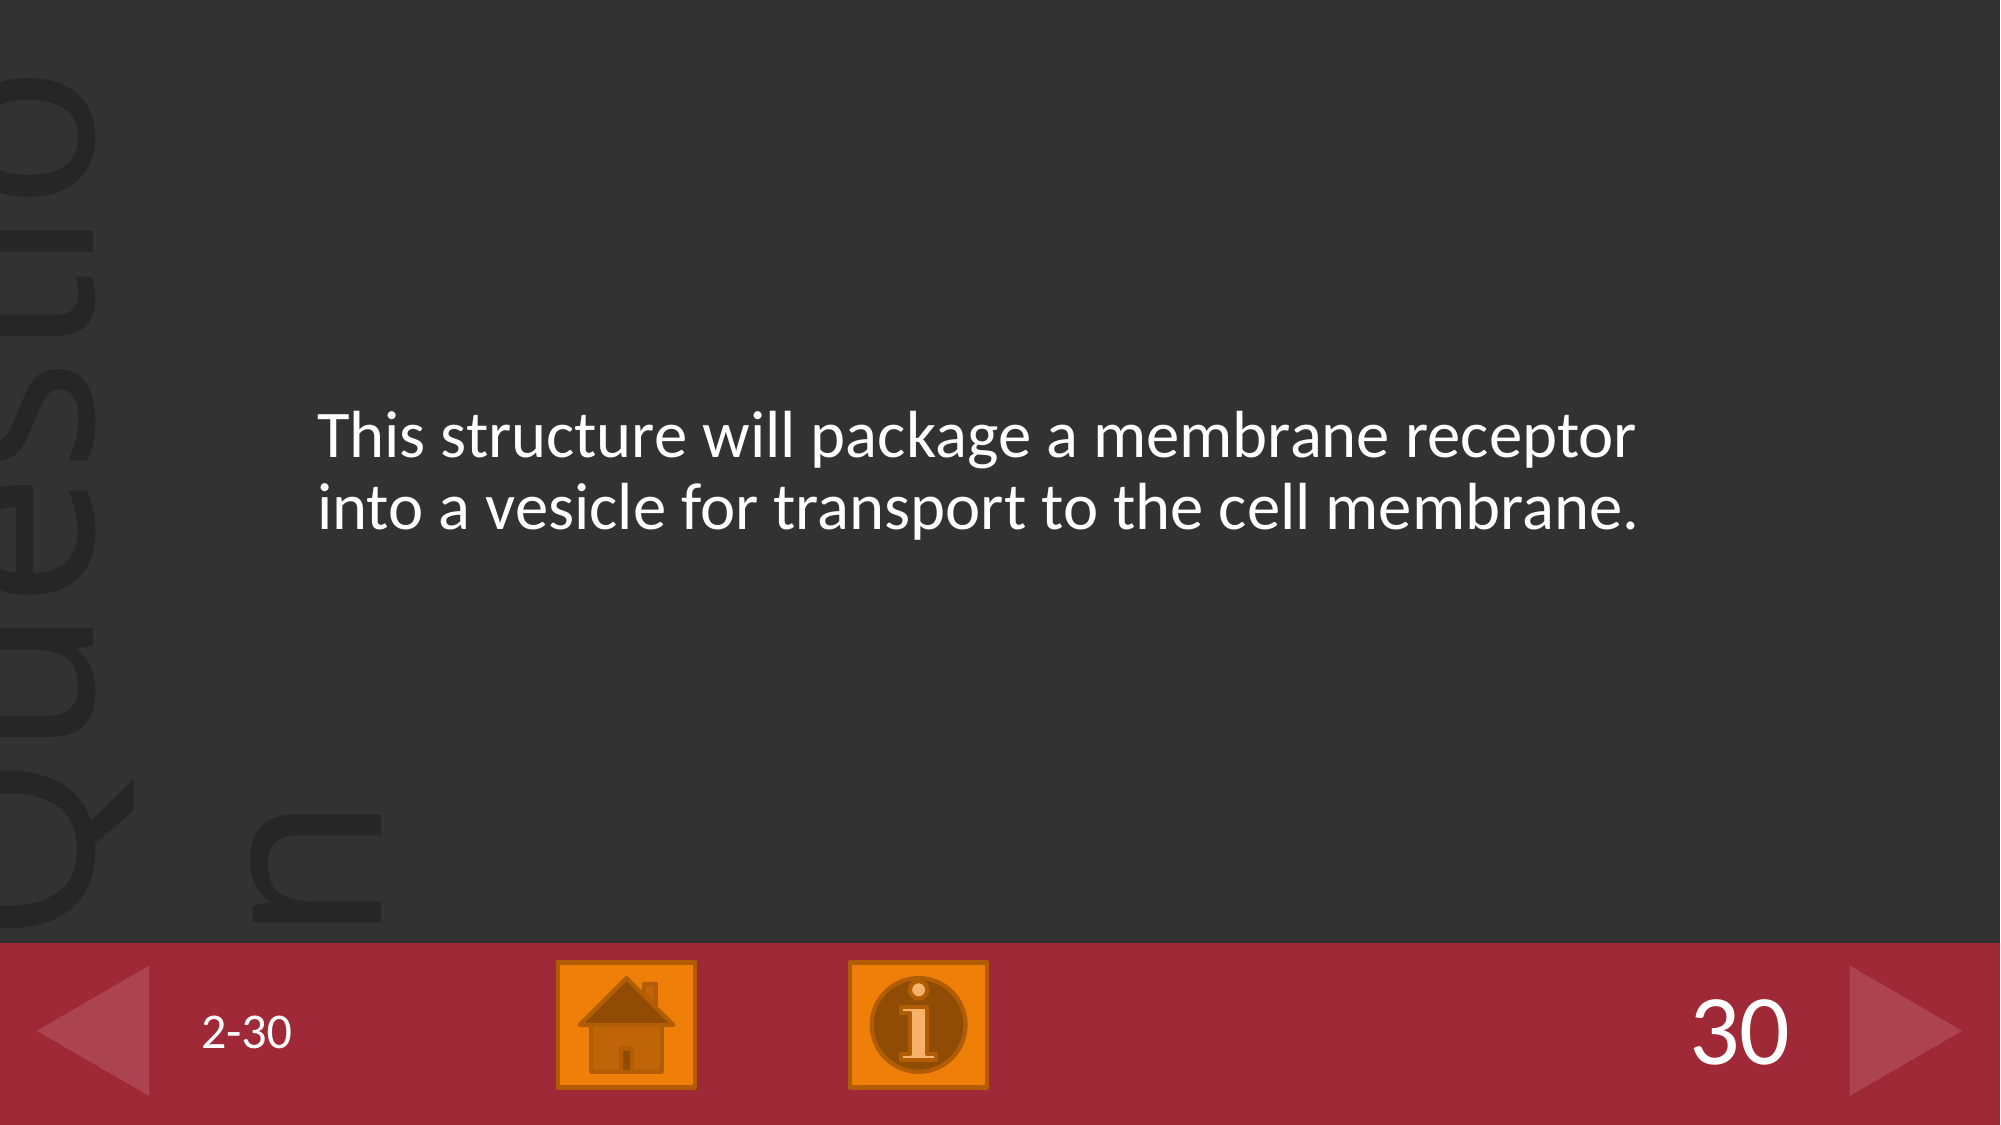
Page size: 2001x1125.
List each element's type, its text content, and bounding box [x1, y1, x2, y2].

title 2-30 [185, 967, 1494, 1097]
text_box [848, 960, 989, 1090]
text_box [556, 960, 697, 1090]
list This structure will package a membrane receptor into a vesicle for transport to the cell membrane. [302, 307, 1760, 636]
list 30 [1494, 967, 1806, 1097]
